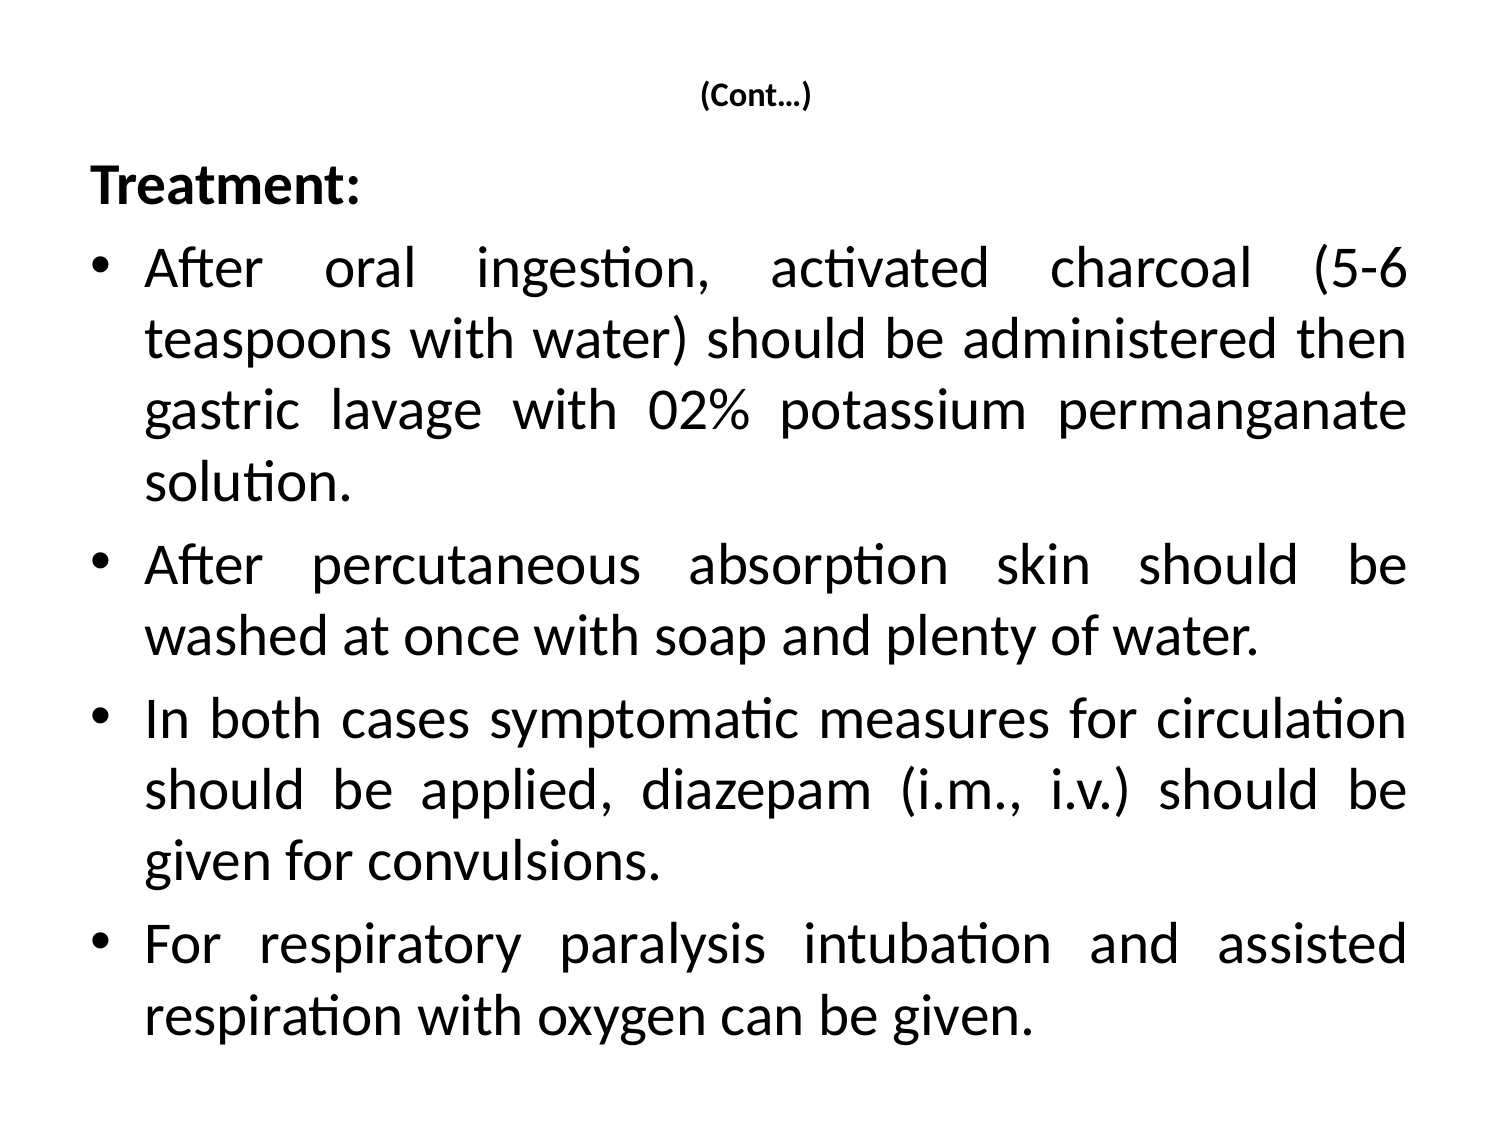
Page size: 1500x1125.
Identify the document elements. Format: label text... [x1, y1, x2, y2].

list Treatment: After oral ingestion, activated charcoal (5-6 teaspoons with water) should be administered then gastric lavage with 02% potassium permanganate solution. After percutaneous absorption skin should be washed at once with soap and plenty of water. In both cases symptomatic measures for circulation should be applied, diazepam (i.m., i.v.) should be given for convulsions. For respiratory paralysis intubation and assisted respiration with oxygen can be given. [75, 137, 1425, 1063]
title (Cont…) [75, 45, 1425, 125]
